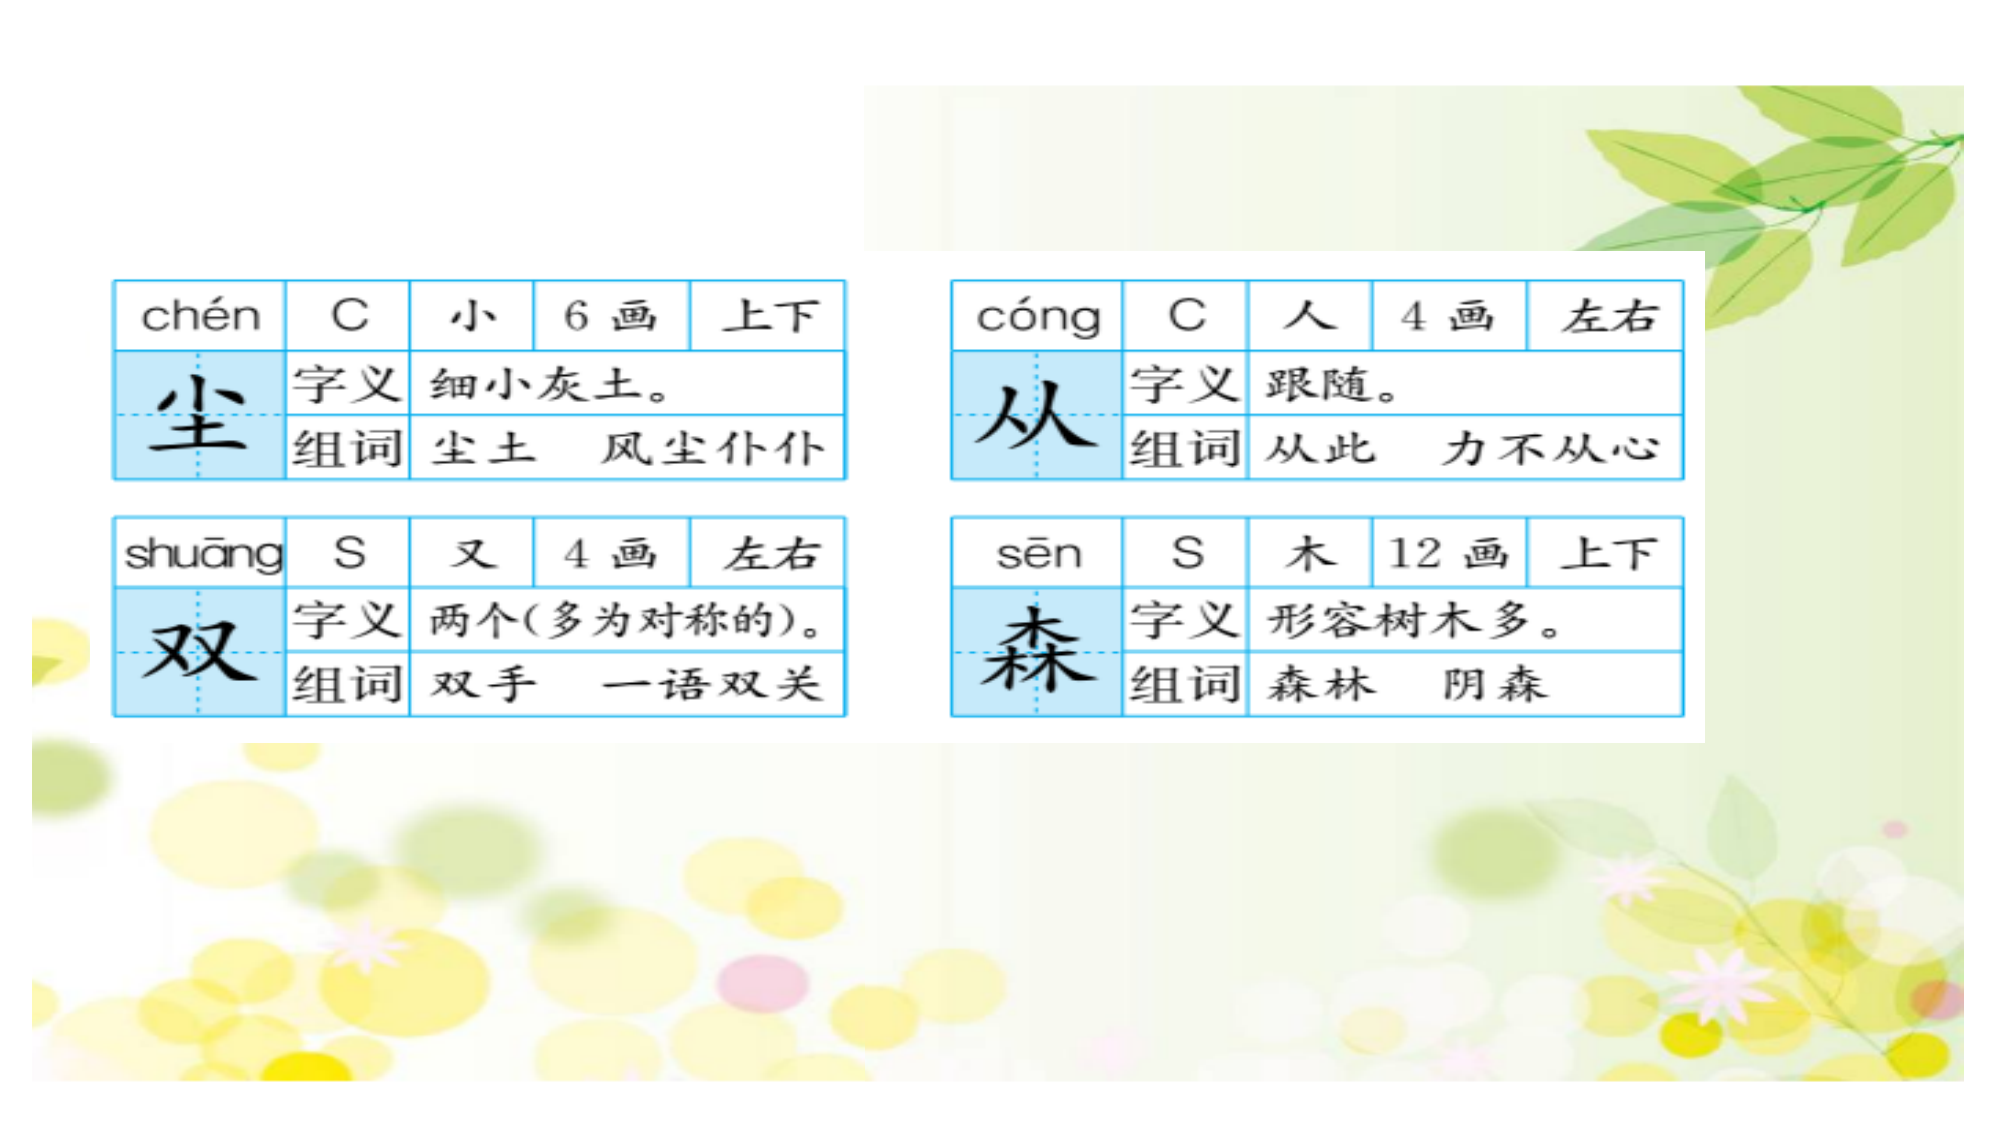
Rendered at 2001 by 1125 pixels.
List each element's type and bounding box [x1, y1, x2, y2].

picture [31, 84, 1964, 1093]
